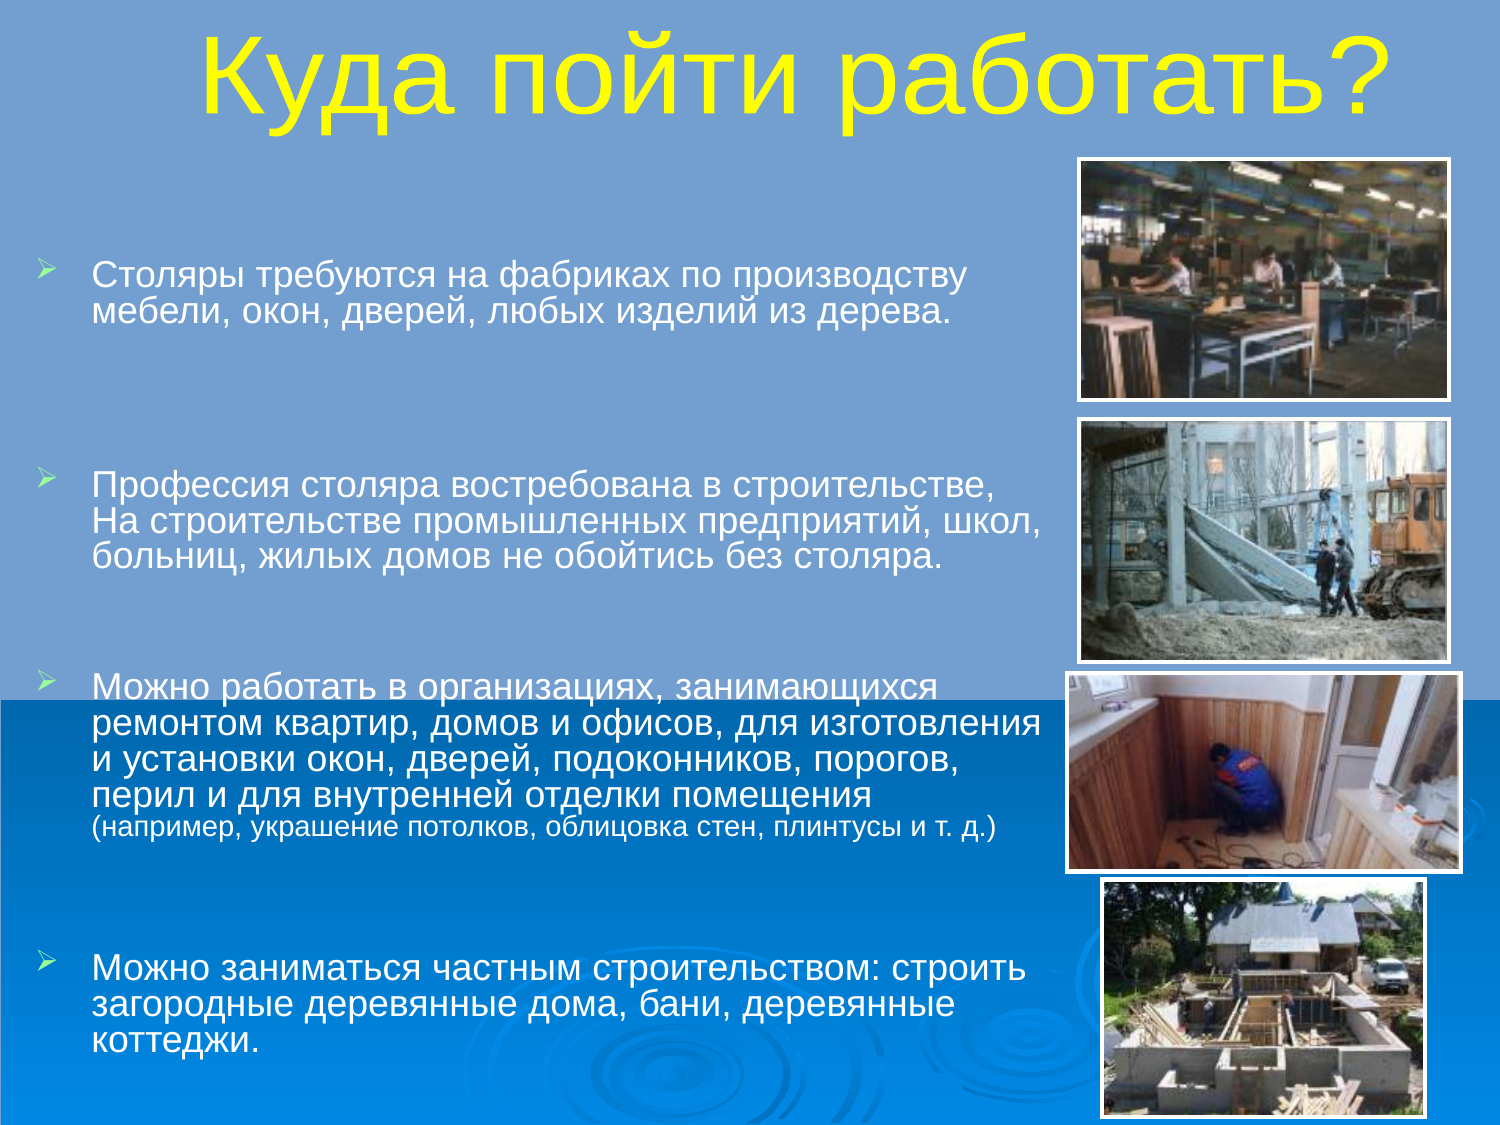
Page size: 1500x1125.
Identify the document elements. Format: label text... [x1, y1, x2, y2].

picture [1104, 881, 1424, 1116]
picture [1080, 160, 1447, 398]
picture [1068, 674, 1460, 870]
list Столяры требуются на фабриках по производству мебели, окон, дверей, любых изделий из дерева. Профессия столяра востребована в строительстве, На строительстве промышленных предприятий, школ, больниц, жилых домов не обойтись без столяра. Можно работать в организациях, занимающихся ремонтом квартир, домов и офисов, для изготовления и установки окон, дверей, подоконников, порогов, перил и для внутренней отделки помещения (например, украшение потолков, облицовка стен, плинтусы и т. д.) Можно заниматься частным строительством: строить загородные деревянные дома, бани, деревянные коттеджи. [19, 250, 1070, 1125]
picture [1080, 420, 1447, 660]
